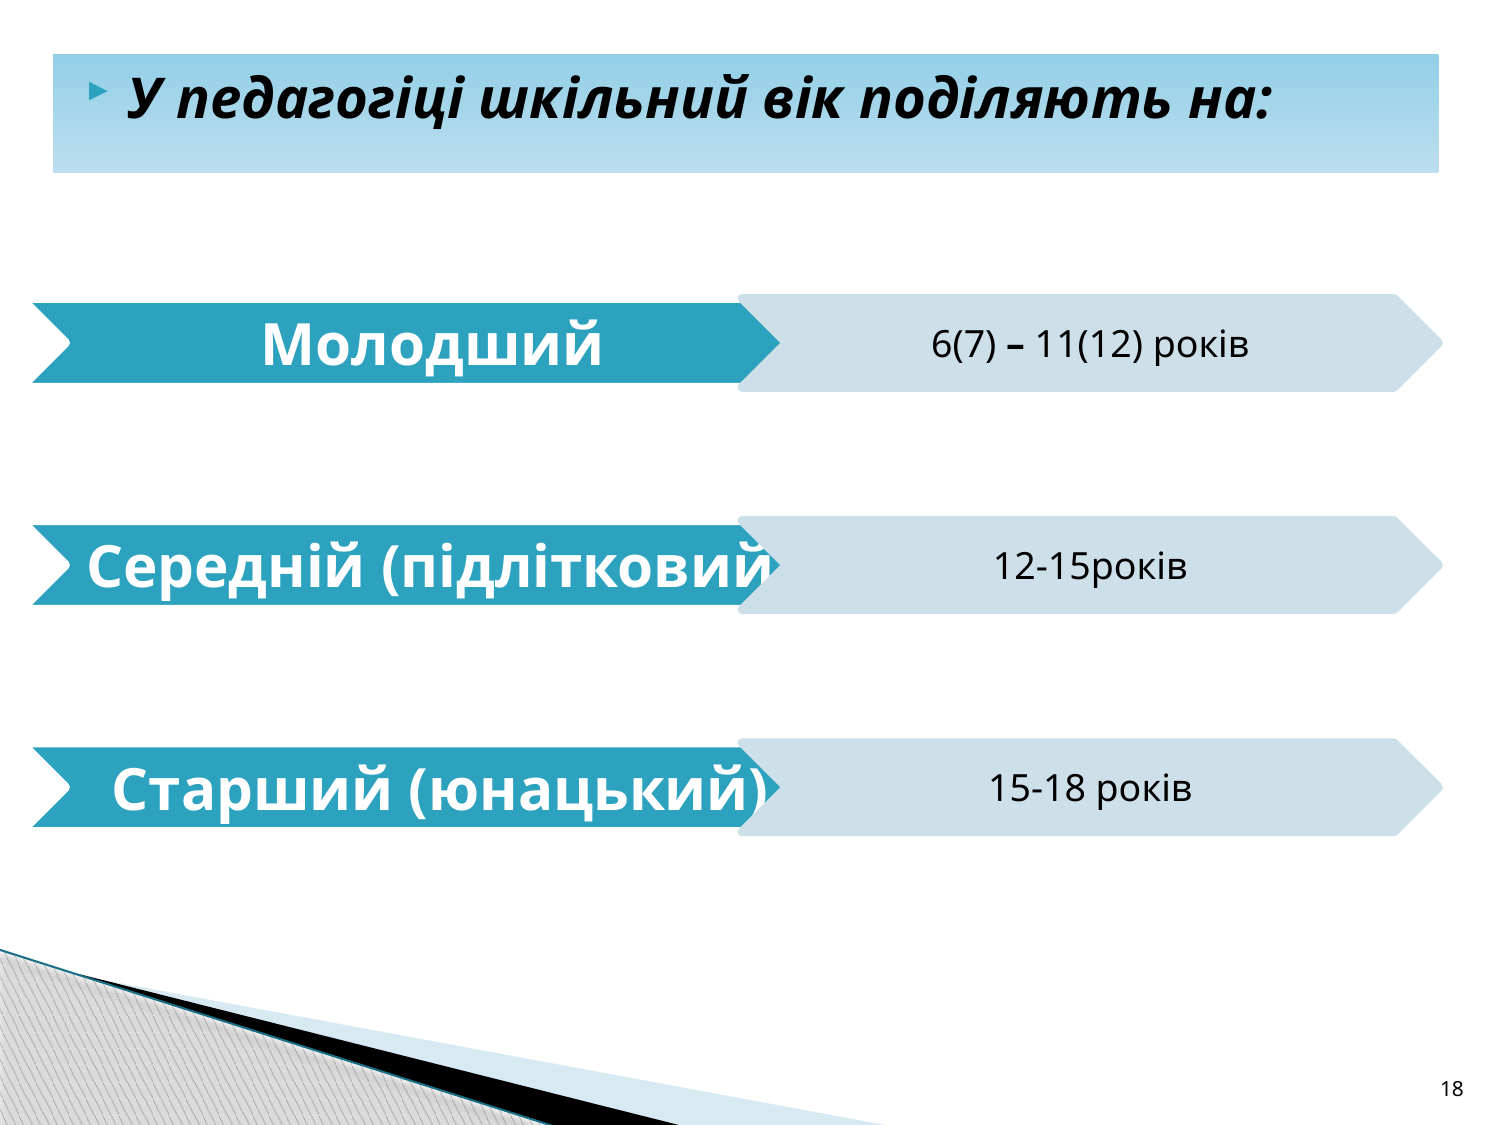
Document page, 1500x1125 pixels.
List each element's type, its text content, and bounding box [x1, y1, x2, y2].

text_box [20, 231, 1439, 899]
list У педагогіці шкільний вік поділяють на: [53, 54, 1439, 173]
slide_number 18 [1418, 1051, 1479, 1112]
